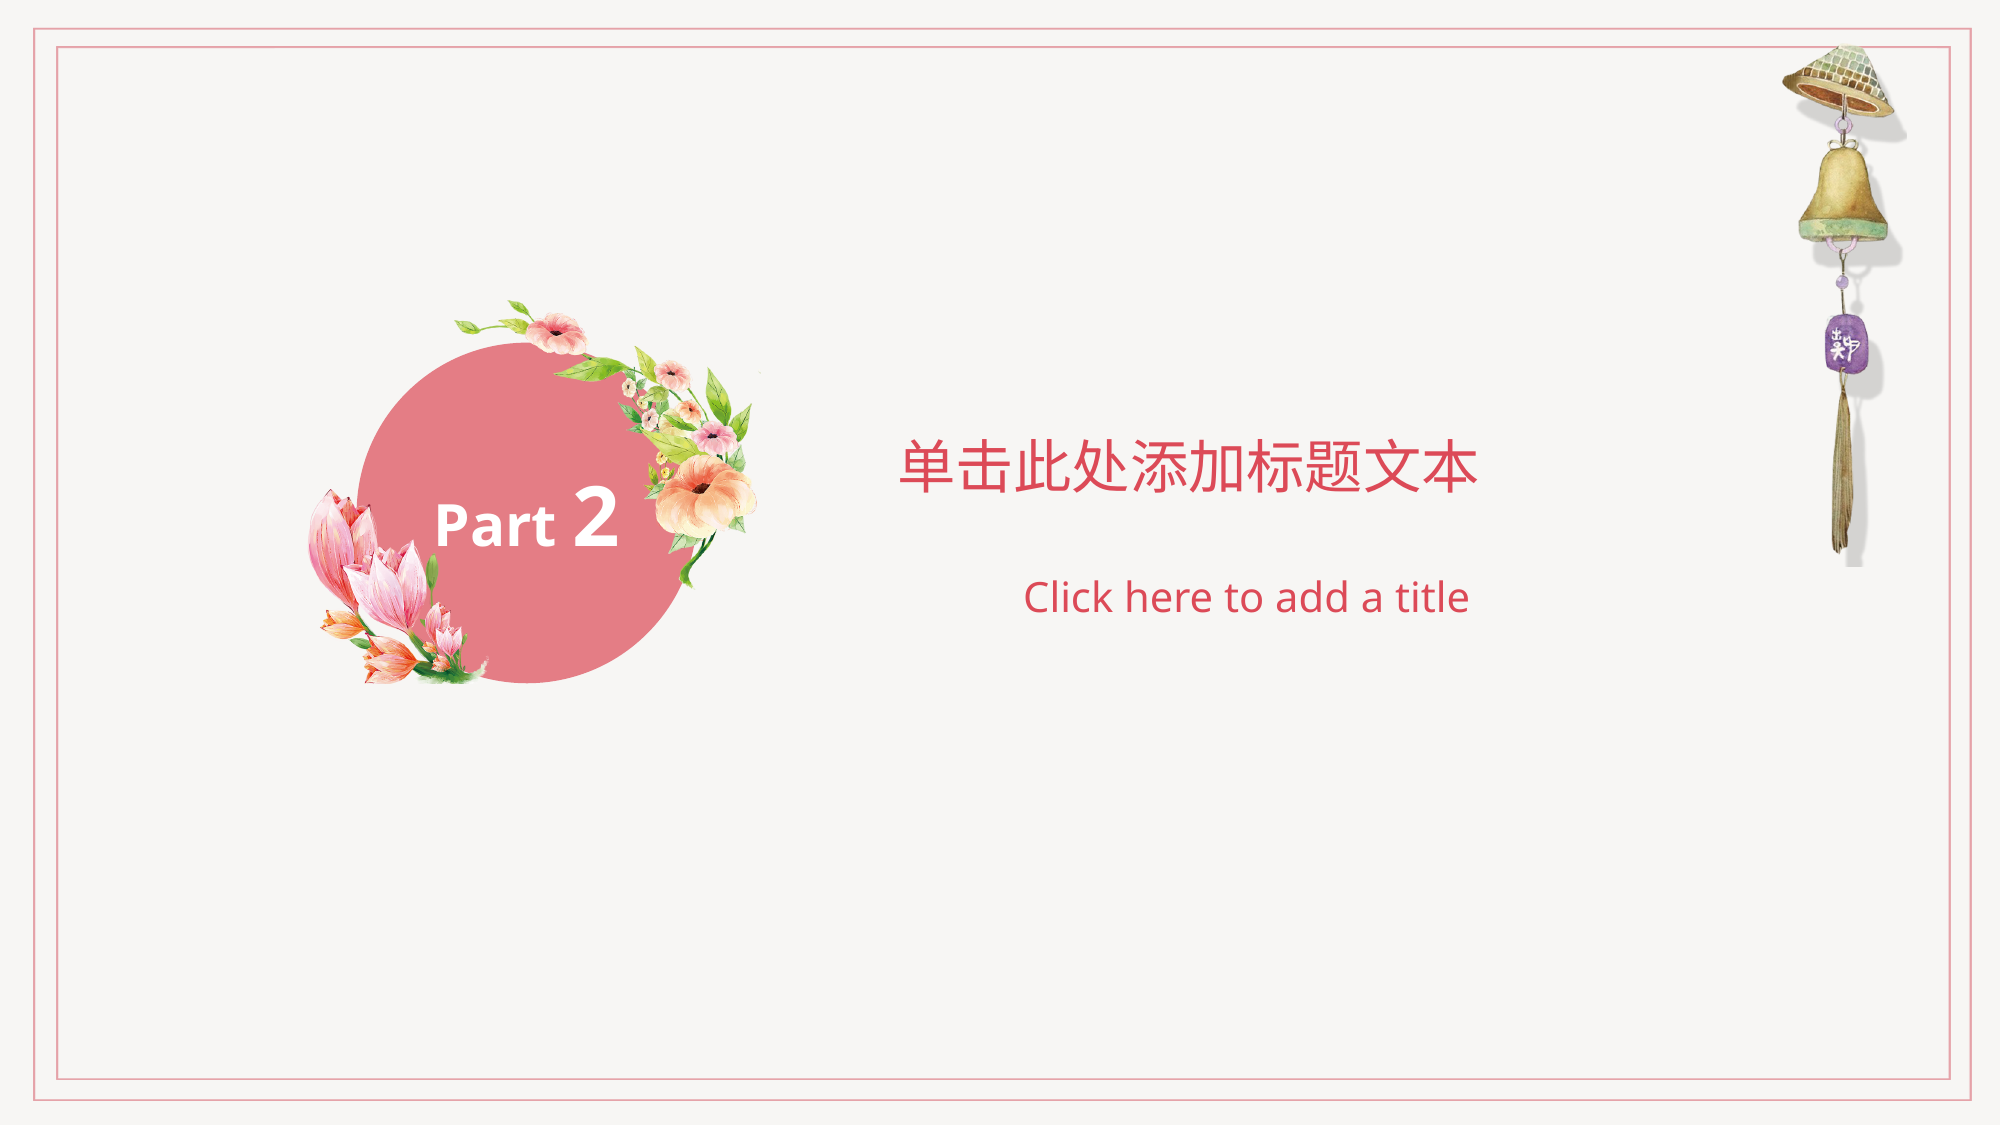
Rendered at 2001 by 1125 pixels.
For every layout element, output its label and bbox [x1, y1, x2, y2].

picture [0, 0, 2000, 1125]
text_box [298, 300, 761, 684]
